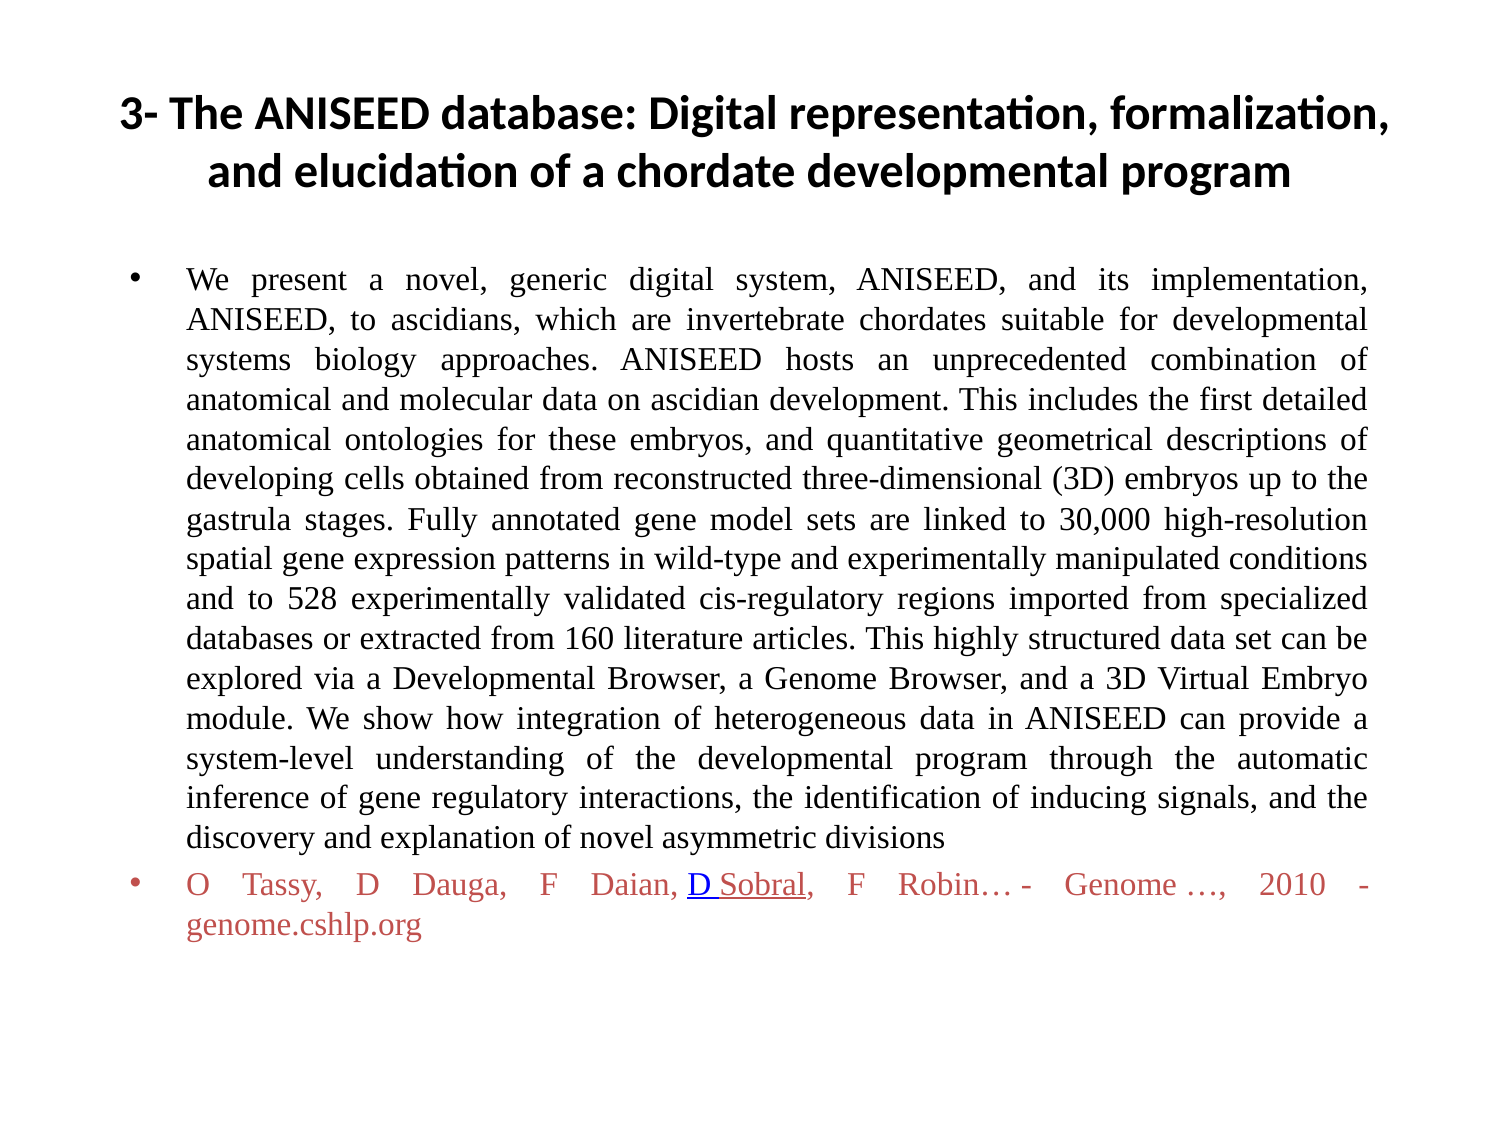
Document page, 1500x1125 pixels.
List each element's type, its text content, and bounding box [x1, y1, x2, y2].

list We present a novel, generic digital system, ANISEED, and its implementation, ANISEED, to ascidians, which are invertebrate chordates suitable for developmental systems biology approaches. ANISEED hosts an unprecedented combination of anatomical and molecular data on ascidian development. This includes the first detailed anatomical ontologies for these embryos, and quantitative geometrical descriptions of developing cells obtained from reconstructed three-dimensional (3D) embryos up to the gastrula stages. Fully annotated gene model sets are linked to 30,000 high-resolution spatial gene expression patterns in wild-type and experimentally manipulated conditions and to 528 experimentally validated cis-regulatory regions imported from specialized databases or extracted from 160 literature articles. This highly structured data set can be explored via a Developmental Browser, a Genome Browser, and a 3D Virtual Embryo module. We show how integration of heterogeneous data in ANISEED can provide a system-level understanding of the developmental program through the automatic inference of gene regulatory interactions, the identification of inducing signals, and the discovery and explanation of novel asymmetric divisions O Tassy, D Dauga, F Daian, D Sobral, F Robin… - Genome …, 2010 - genome.cshlp.org [114, 249, 1386, 1088]
title 3- The ANISEED database: Digital representation, formalization, and elucidation of a chordate developmental program [75, 45, 1425, 233]
